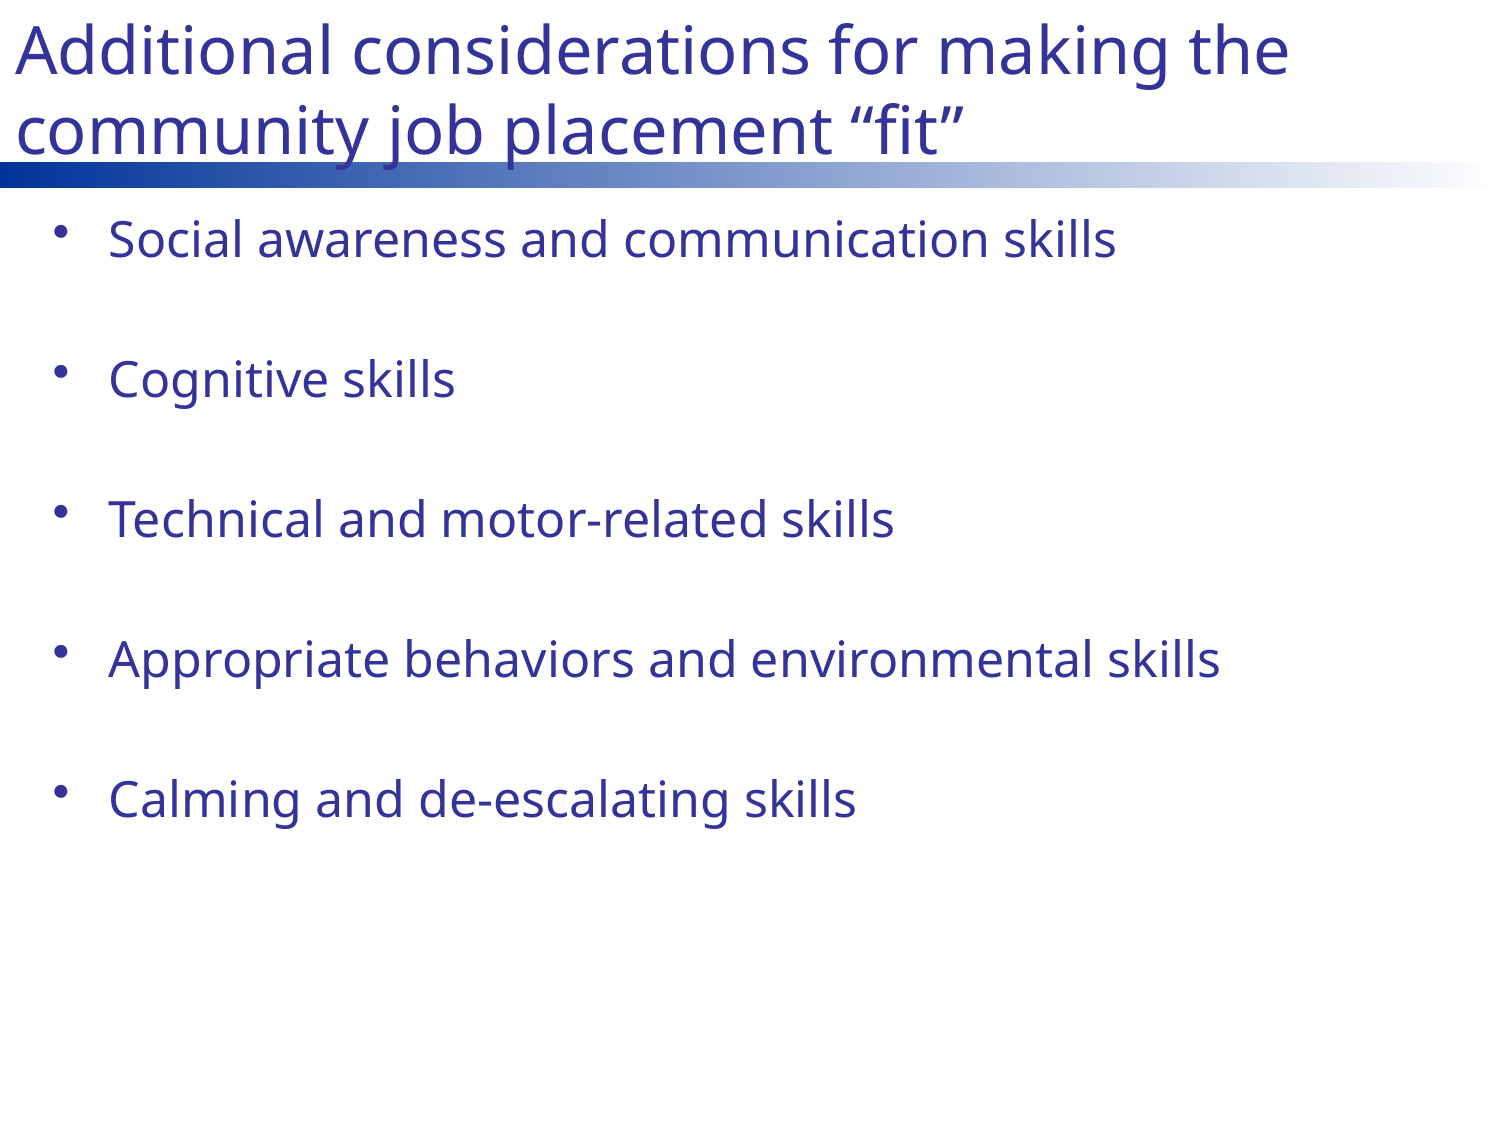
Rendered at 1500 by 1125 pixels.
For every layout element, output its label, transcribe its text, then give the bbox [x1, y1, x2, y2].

list Social awareness and communication skills Cognitive skills Technical and motor-related skills Appropriate behaviors and environmental skills Calming and de-escalating skills [37, 200, 1388, 1000]
title Additional considerations for making the community job placement “fit” [0, 0, 1500, 175]
